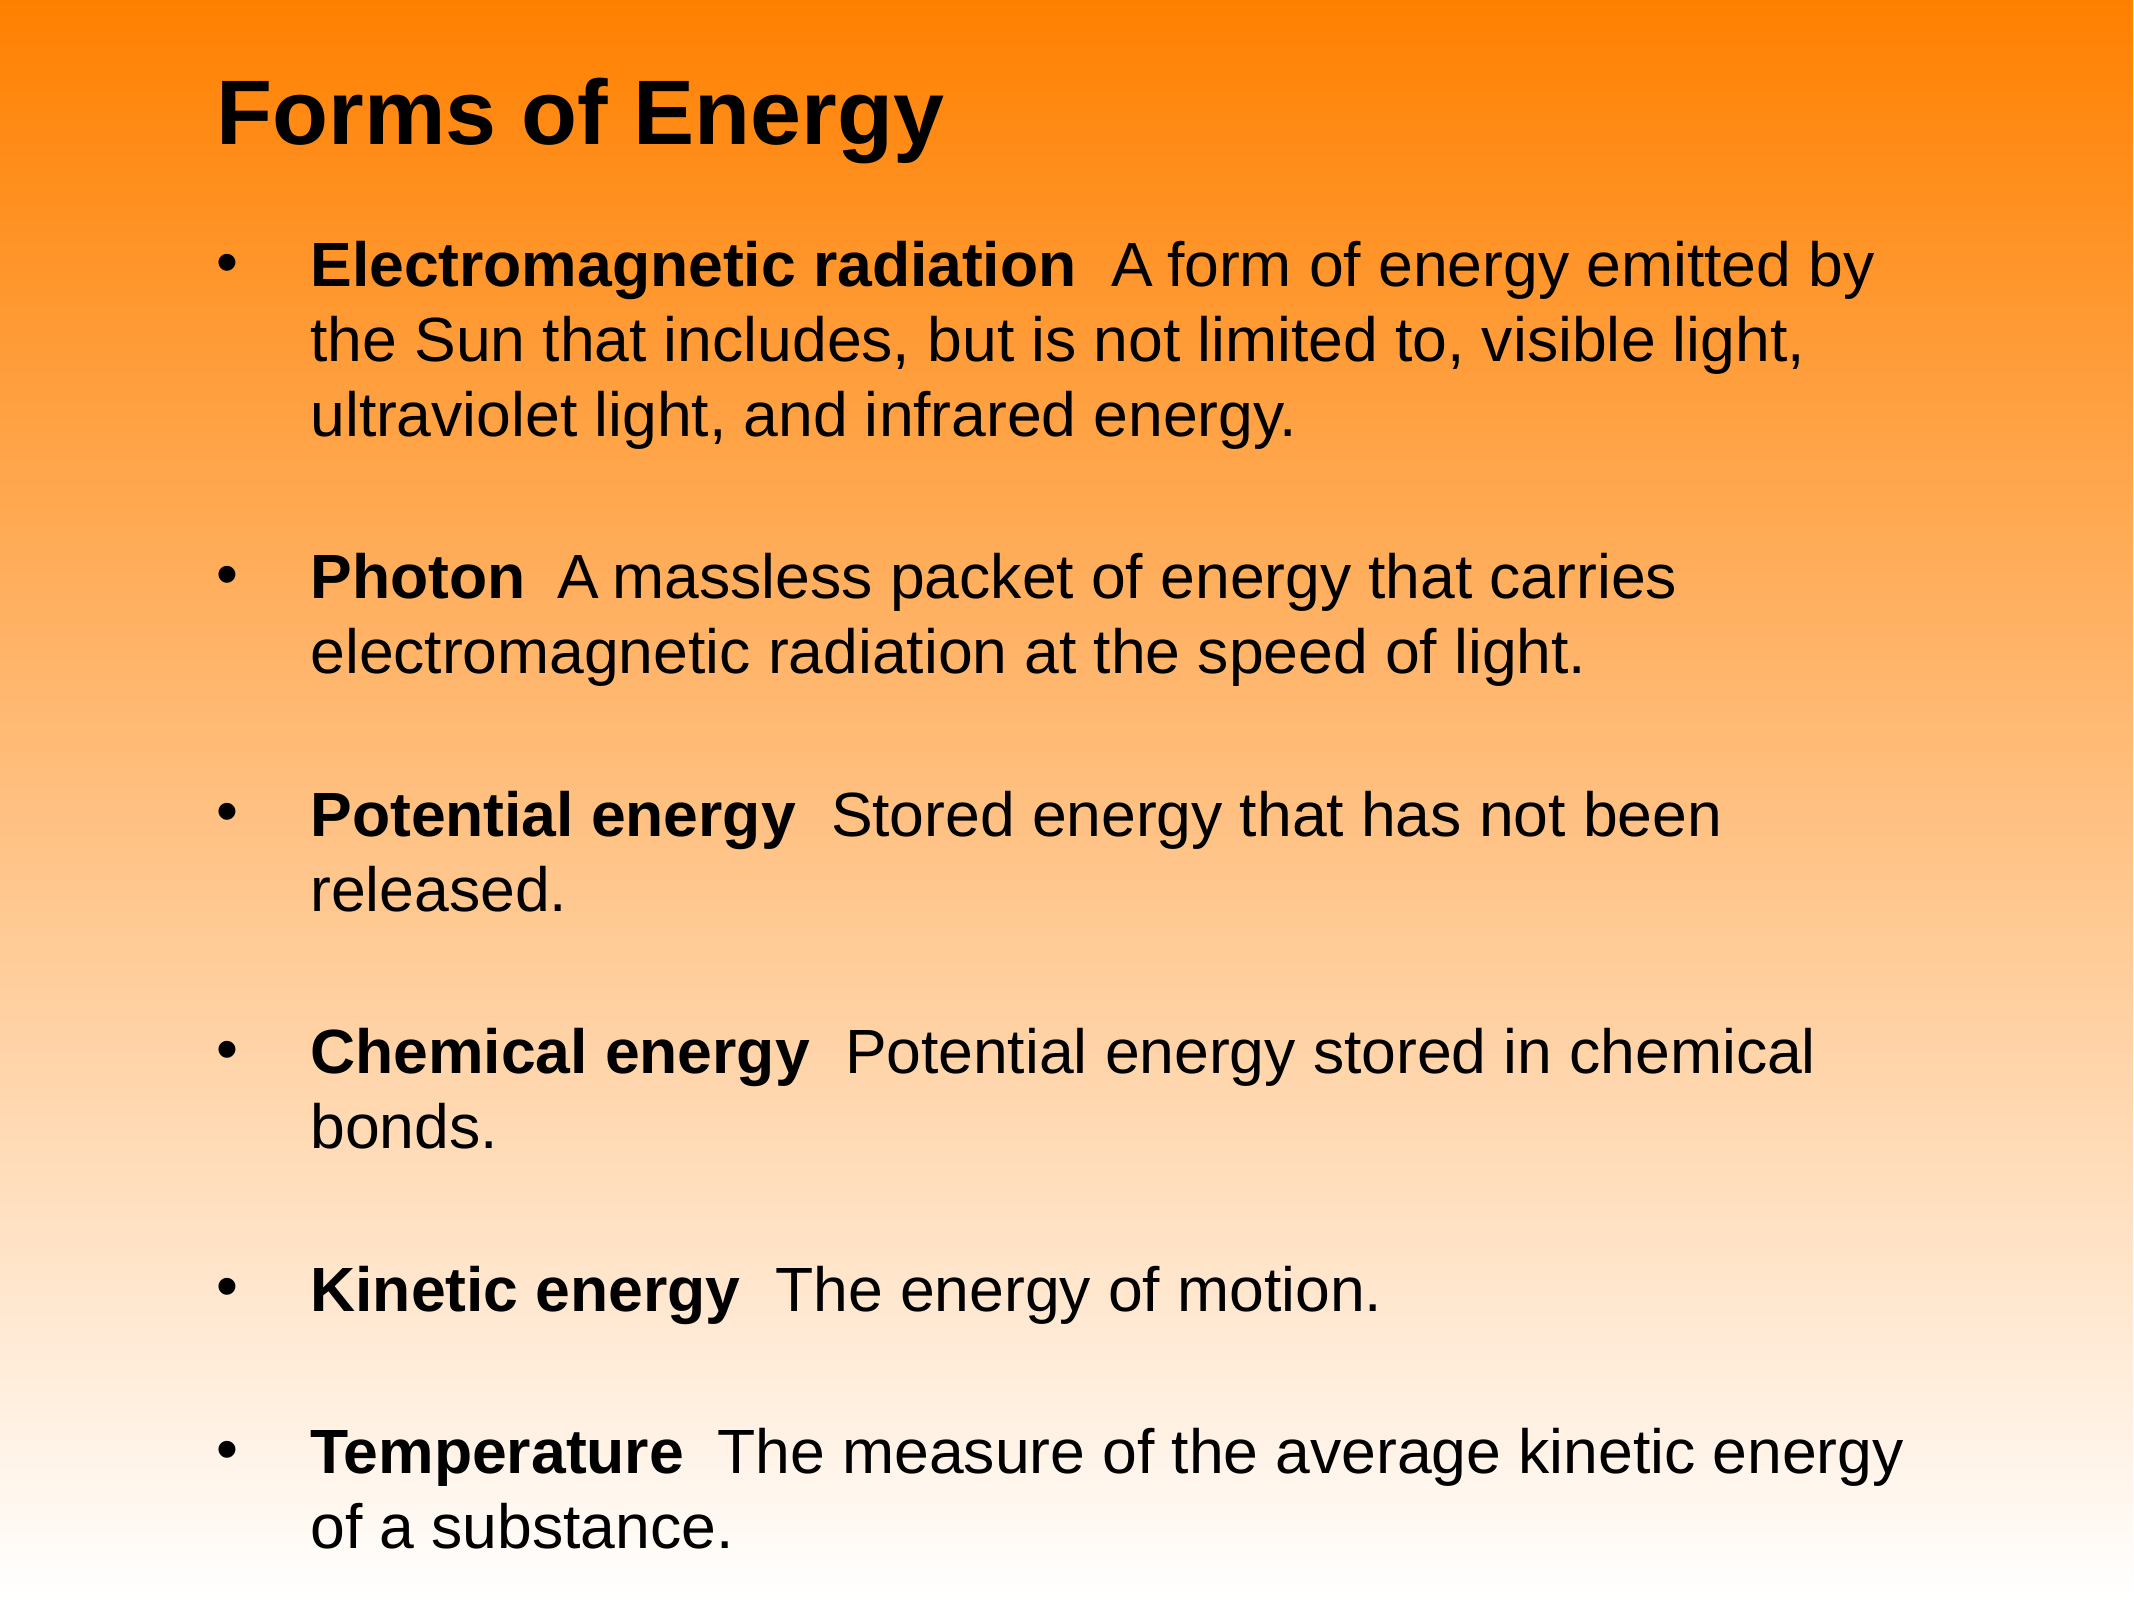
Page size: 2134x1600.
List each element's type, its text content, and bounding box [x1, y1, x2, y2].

title Forms of Energy [208, 0, 1925, 366]
list Electromagnetic radiation A form of energy emitted by the Sun that includes, but is not limited to, visible light, ultraviolet light, and infrared energy. Photon A massless packet of energy that carries electromagnetic radiation at the speed of light. Potential energy Stored energy that has not been released. Chemical energy Potential energy stored in chemical bonds. Kinetic energy The energy of motion. Temperature The measure of the average kinetic energy of a substance. [208, 413, 1925, 1372]
